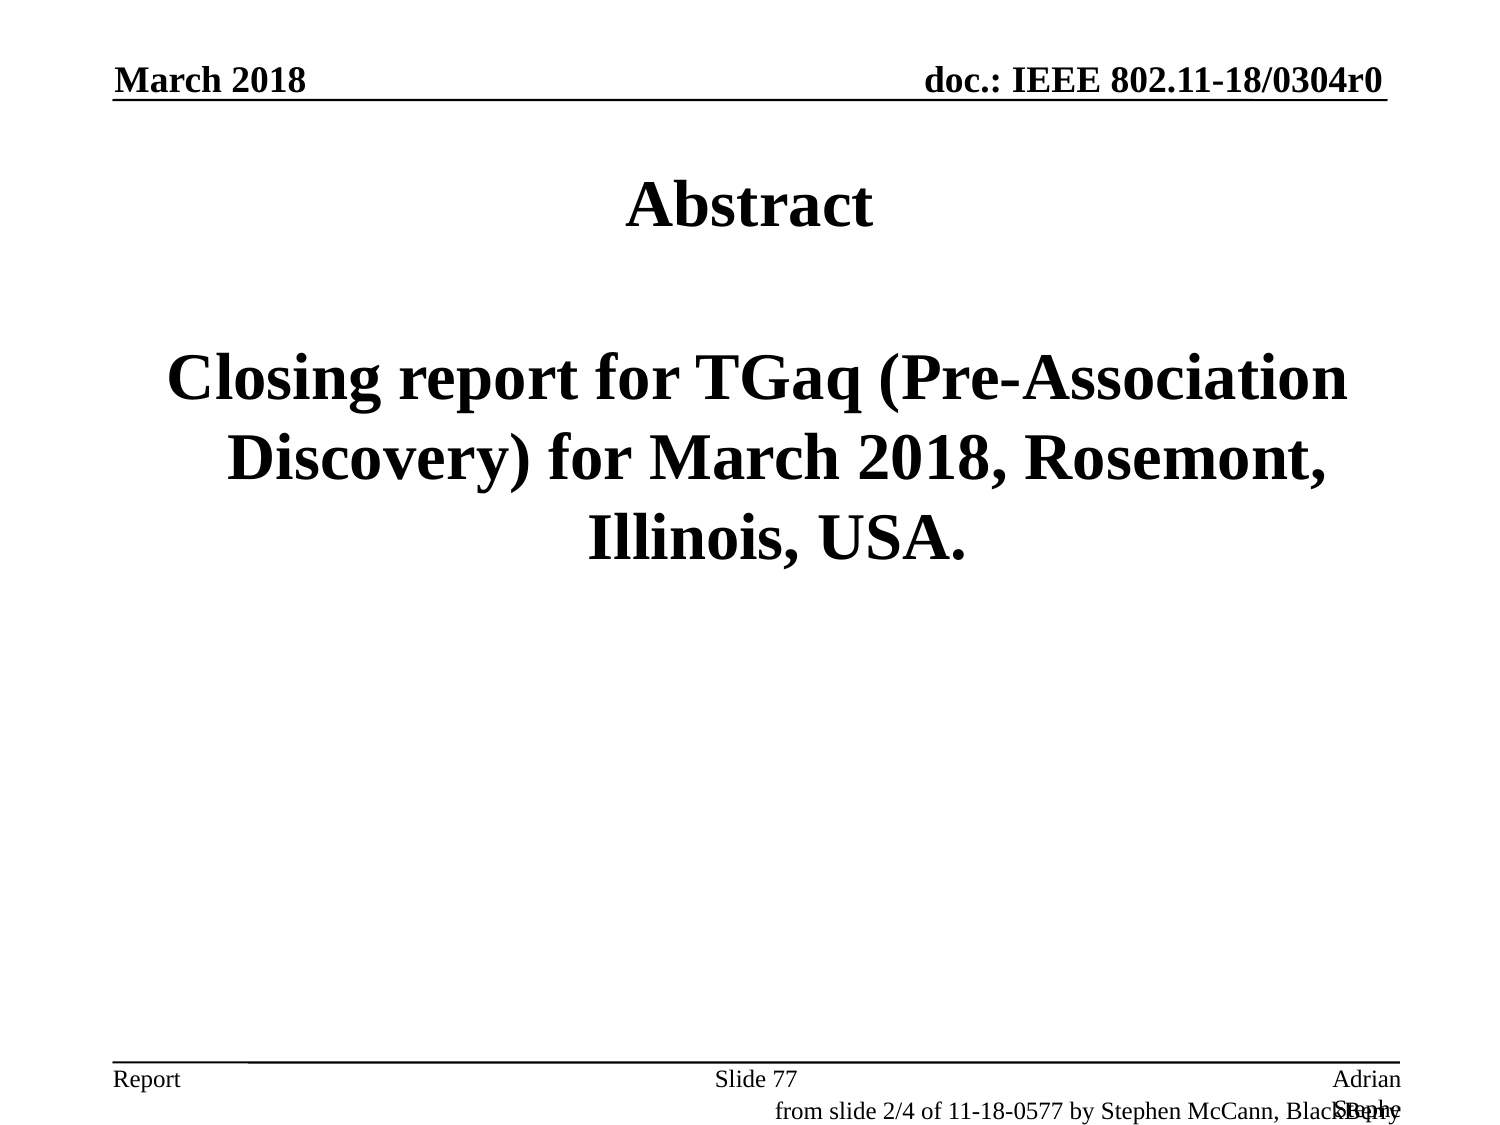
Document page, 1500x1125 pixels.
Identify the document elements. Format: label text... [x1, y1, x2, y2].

list Closing report for TGaq (Pre-Association Discovery) for March 2018, Rosemont, Illinois, USA. [112, 324, 1388, 1000]
title Abstract [112, 112, 1388, 288]
slide_number Slide 77 [711, 1061, 801, 1093]
text_box from slide 2/4 of 11-18-0577 by Stephen McCann, BlackBerry [343, 1087, 1417, 1125]
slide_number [114, 54, 374, 101]
footer Adrian Stephens, Intel Corporation [1324, 1061, 1402, 1087]
